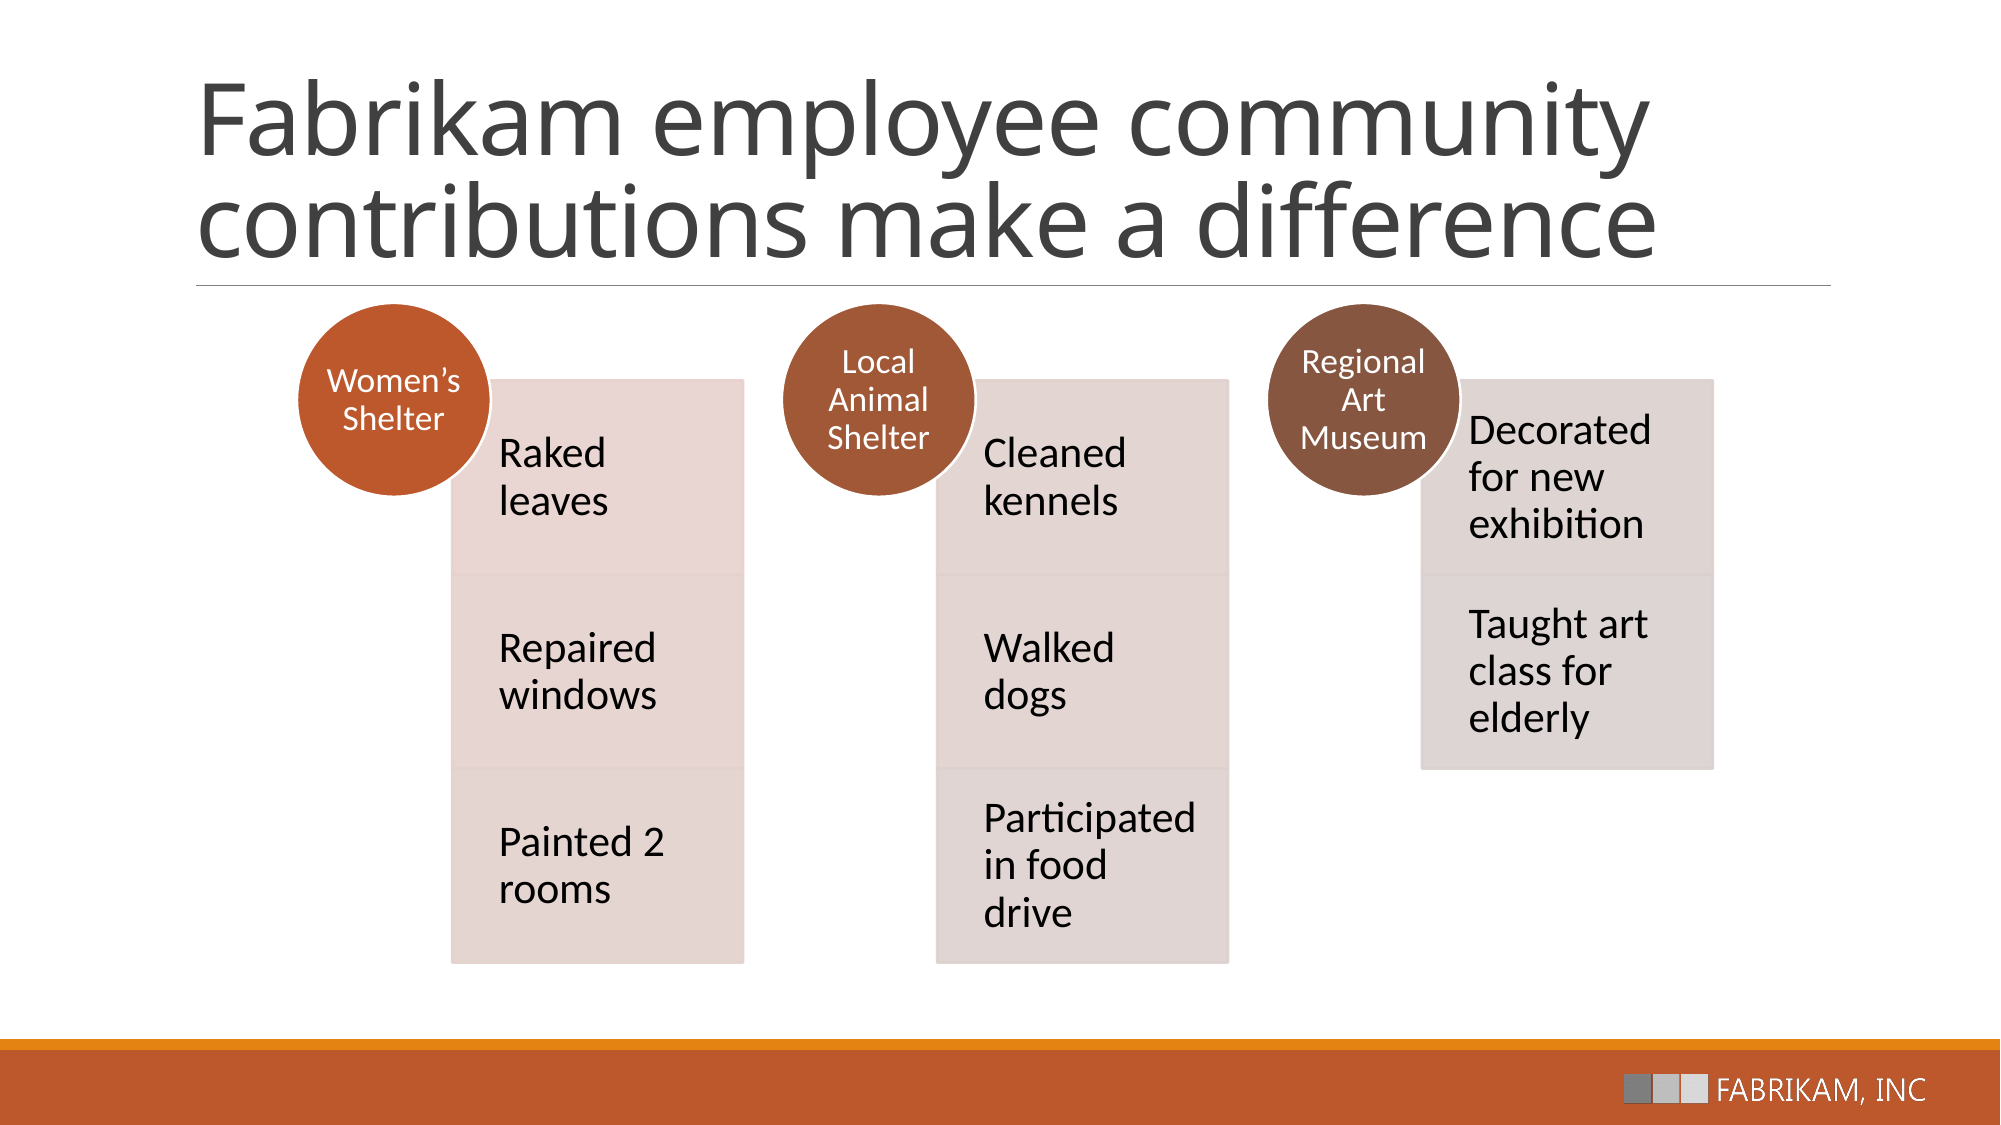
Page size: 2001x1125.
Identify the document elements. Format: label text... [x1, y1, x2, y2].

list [179, 302, 1831, 964]
picture [1624, 1074, 1925, 1105]
title Fabrikam employee community contributions make a difference [180, 47, 1830, 285]
